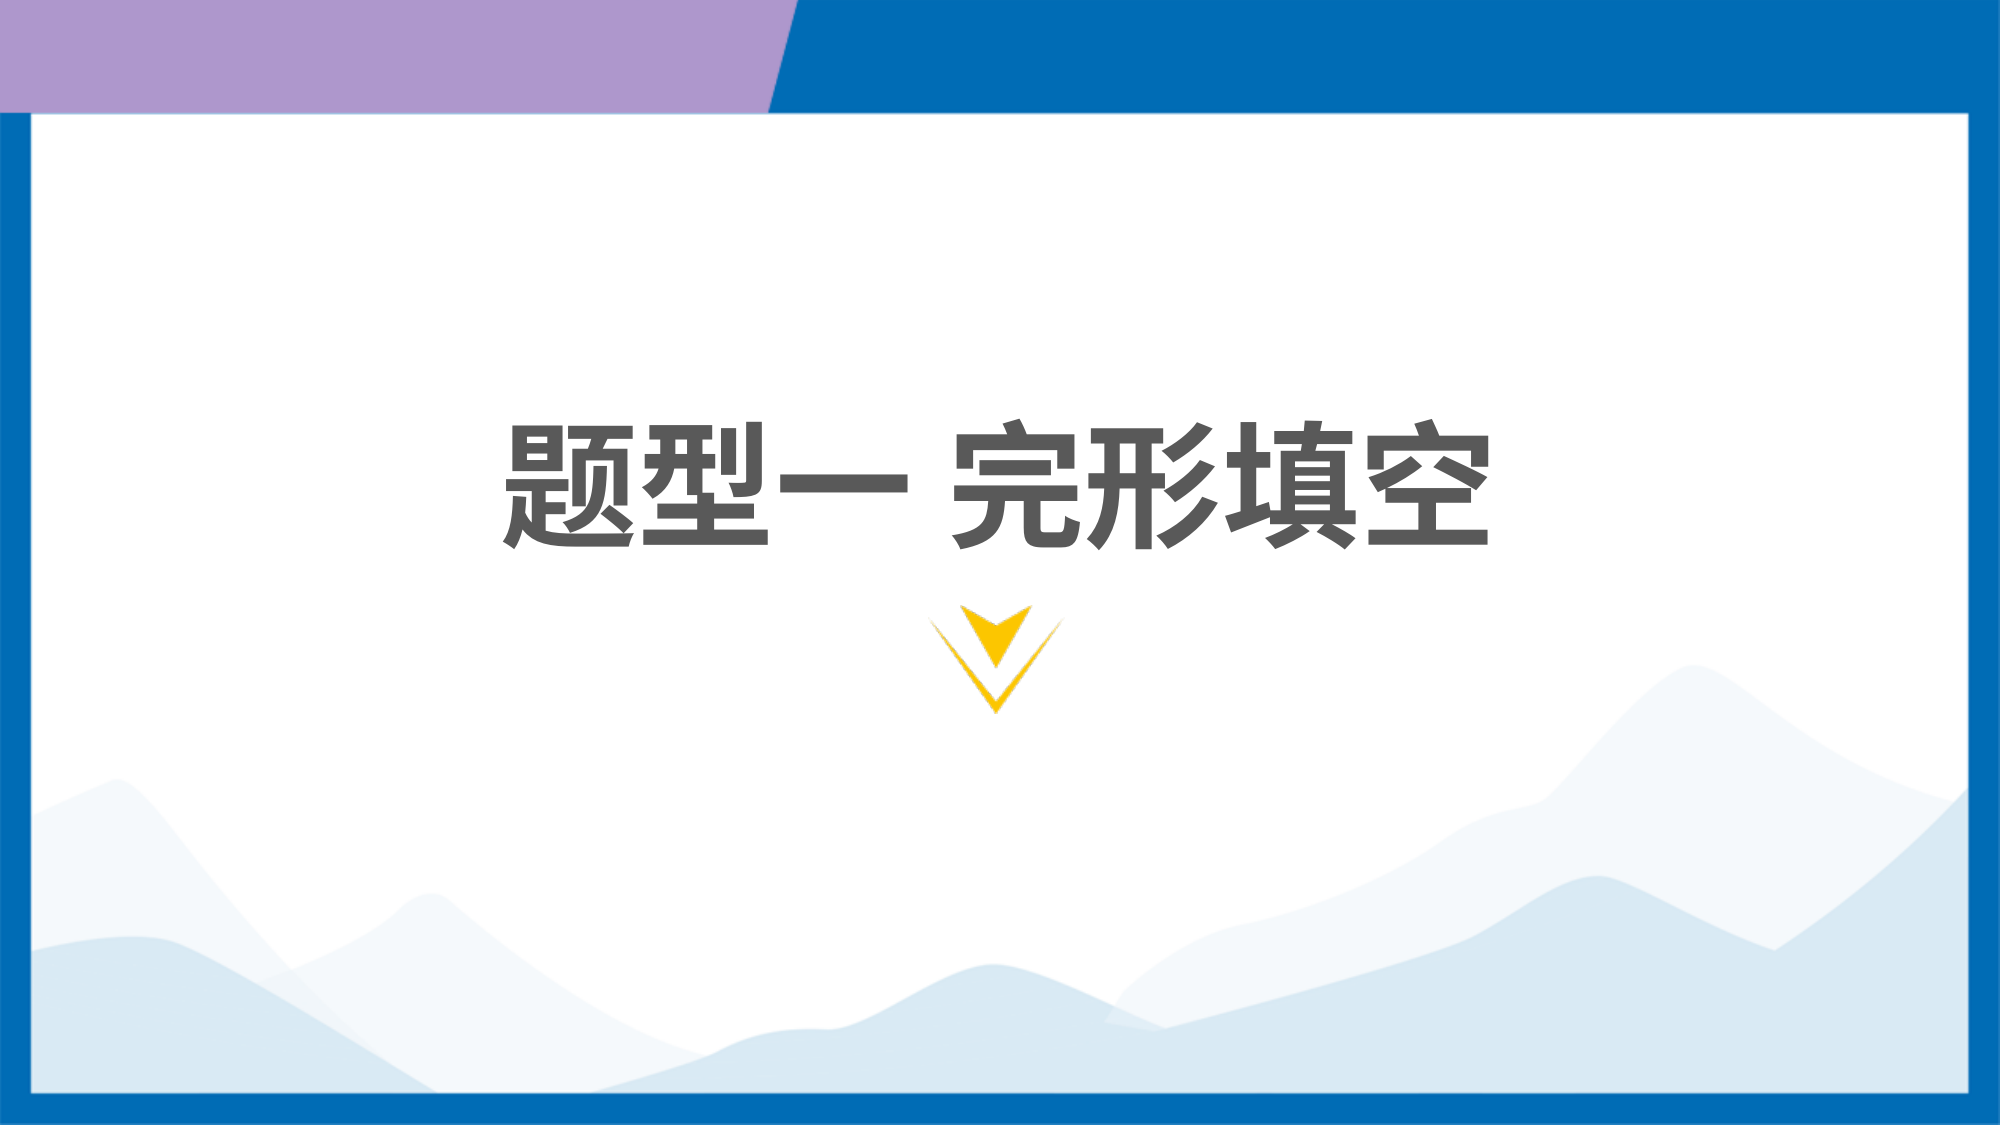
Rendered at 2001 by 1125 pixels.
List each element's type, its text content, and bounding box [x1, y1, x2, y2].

picture [0, 0, 2000, 1125]
text_box 题型一 完形填空 [35, 383, 1962, 566]
